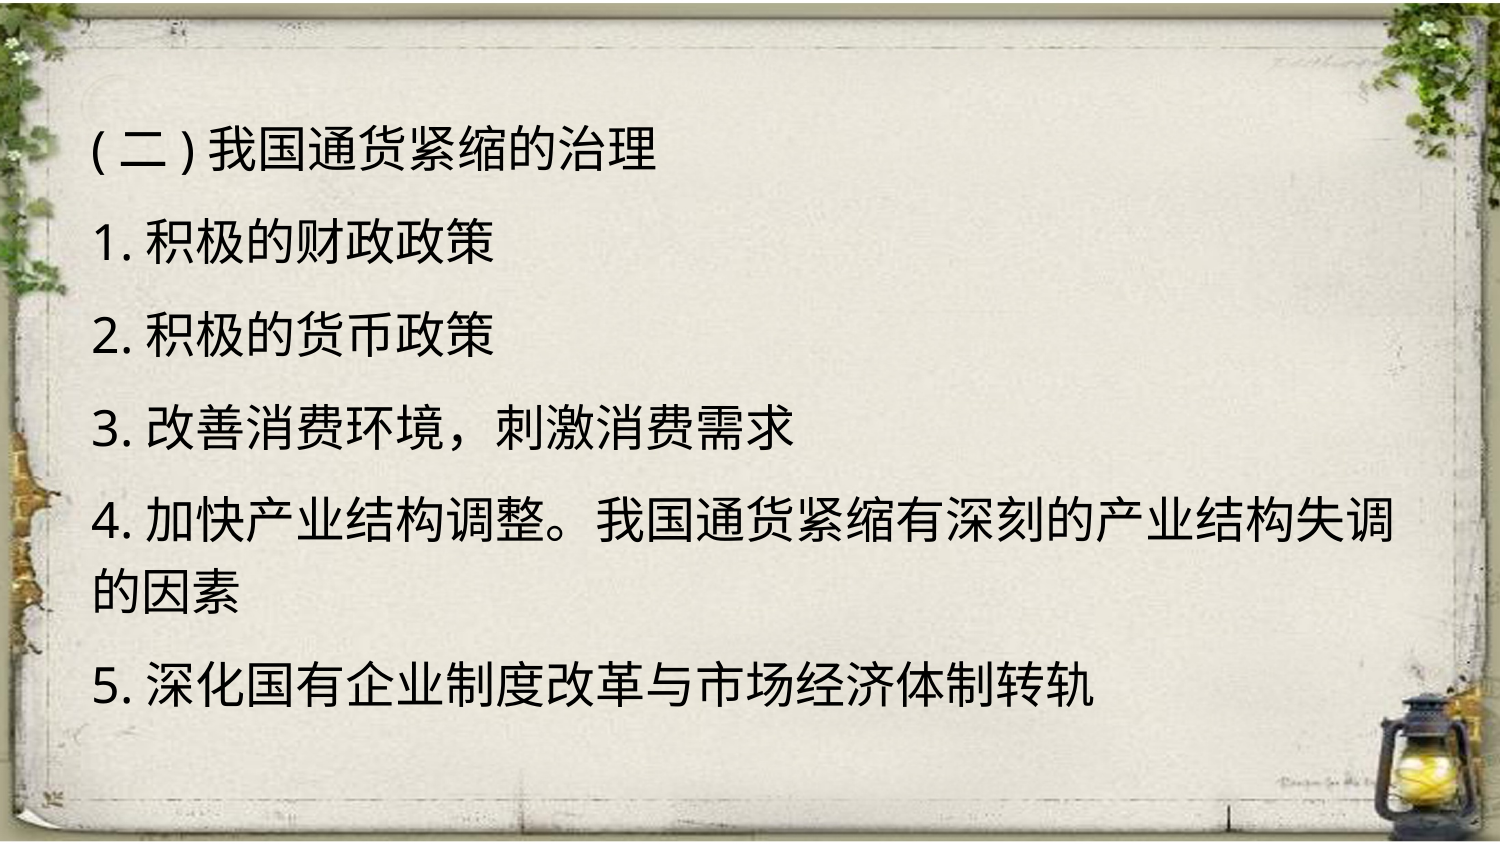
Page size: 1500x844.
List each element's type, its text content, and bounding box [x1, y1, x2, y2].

picture [0, 0, 1500, 844]
list (二)我国通货紧缩的治理 1.积极的财政政策 2.积极的货币政策 3.改善消费环境，刺激消费需求 4.加快产业结构调整。我国通货紧缩有深刻的产业结构失调的因素 5.深化国有企业制度改革与市场经济体制转轨 [76, 97, 1424, 815]
